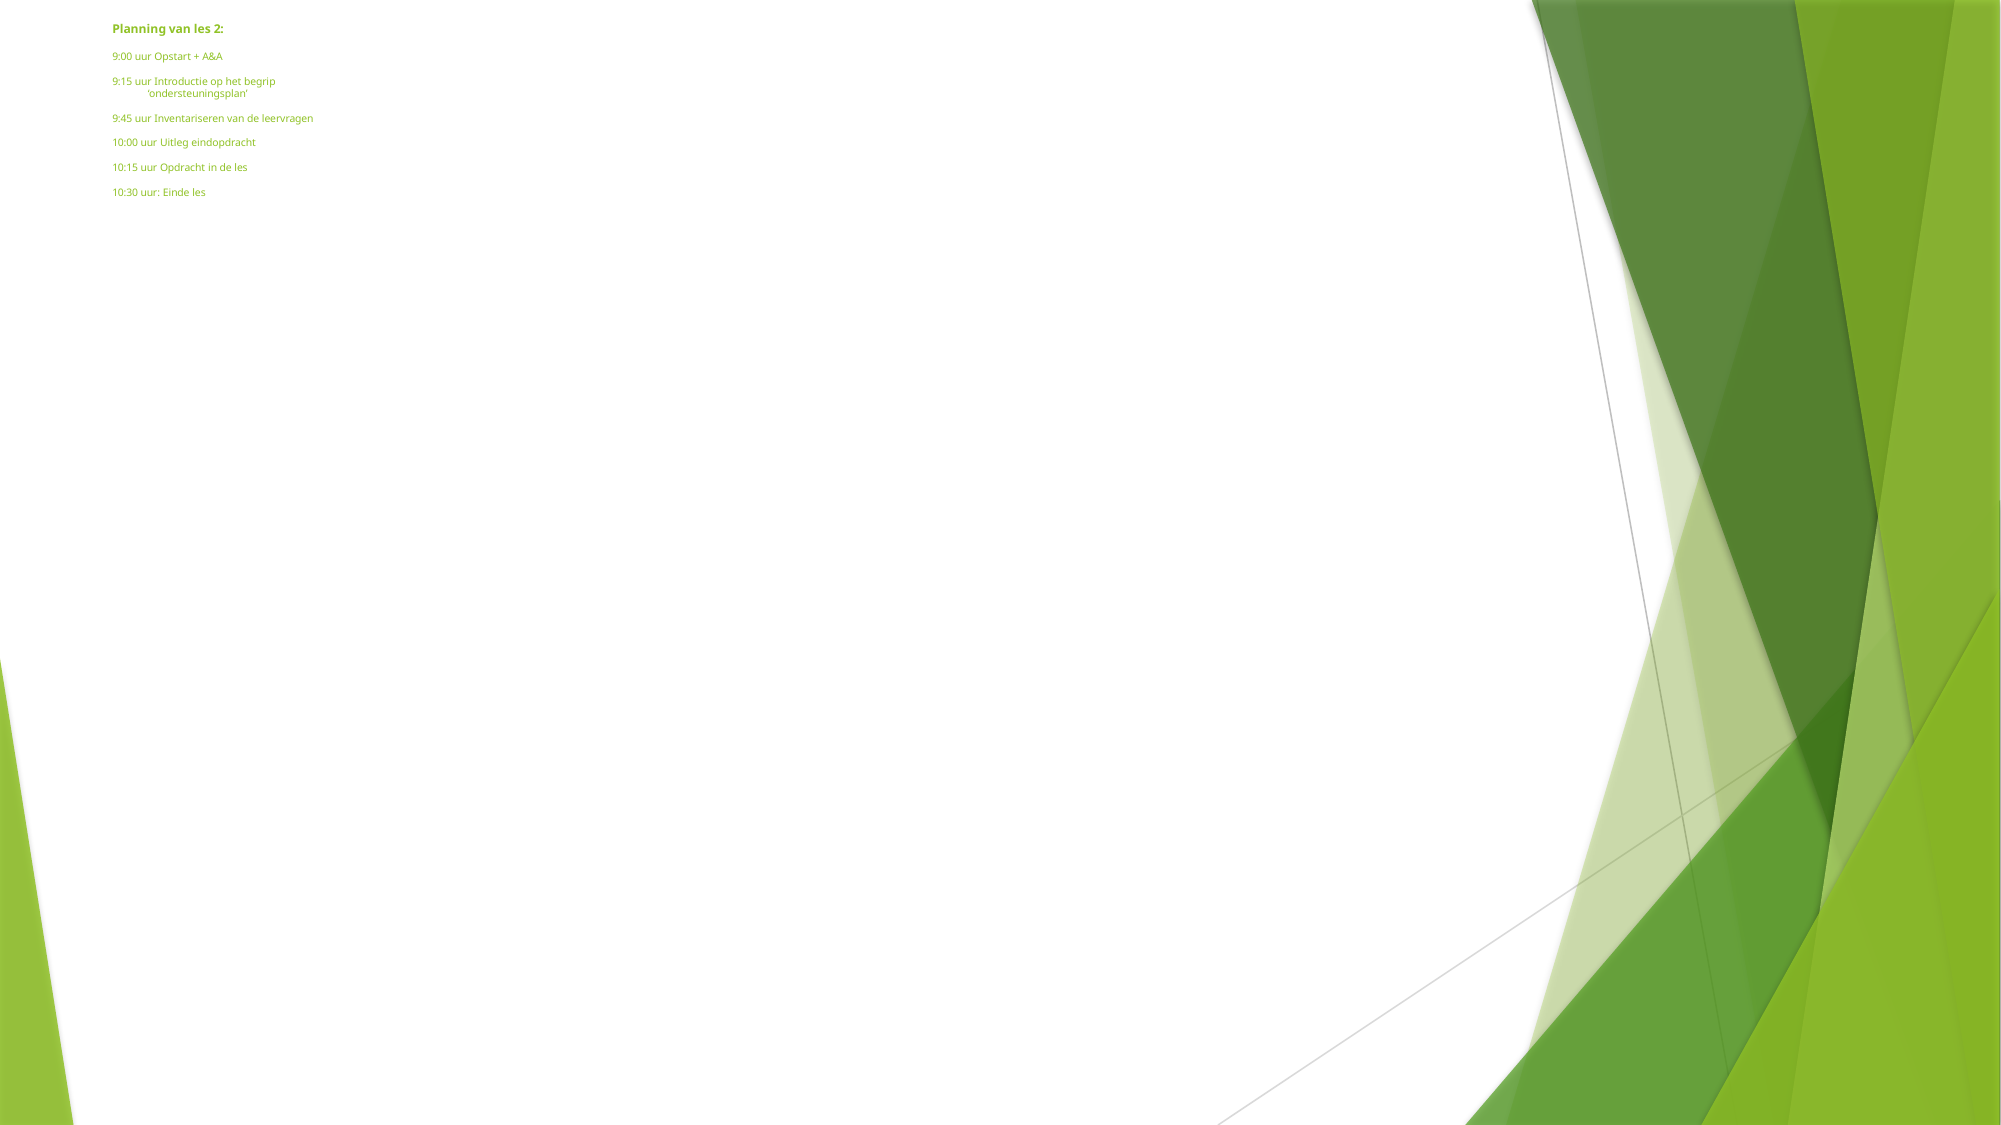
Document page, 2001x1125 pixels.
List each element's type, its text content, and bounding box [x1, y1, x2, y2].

title Planning van les 2: 9:00 uur Opstart + A&A 9:15 uur Introductie op het begrip ‘ondersteuningsplan’ 9:45 uur Inventariseren van de leervragen 10:00 uur Uitleg eindopdracht 10:15 uur Opdracht in de les 10:30 uur: Einde les [97, 0, 1508, 217]
